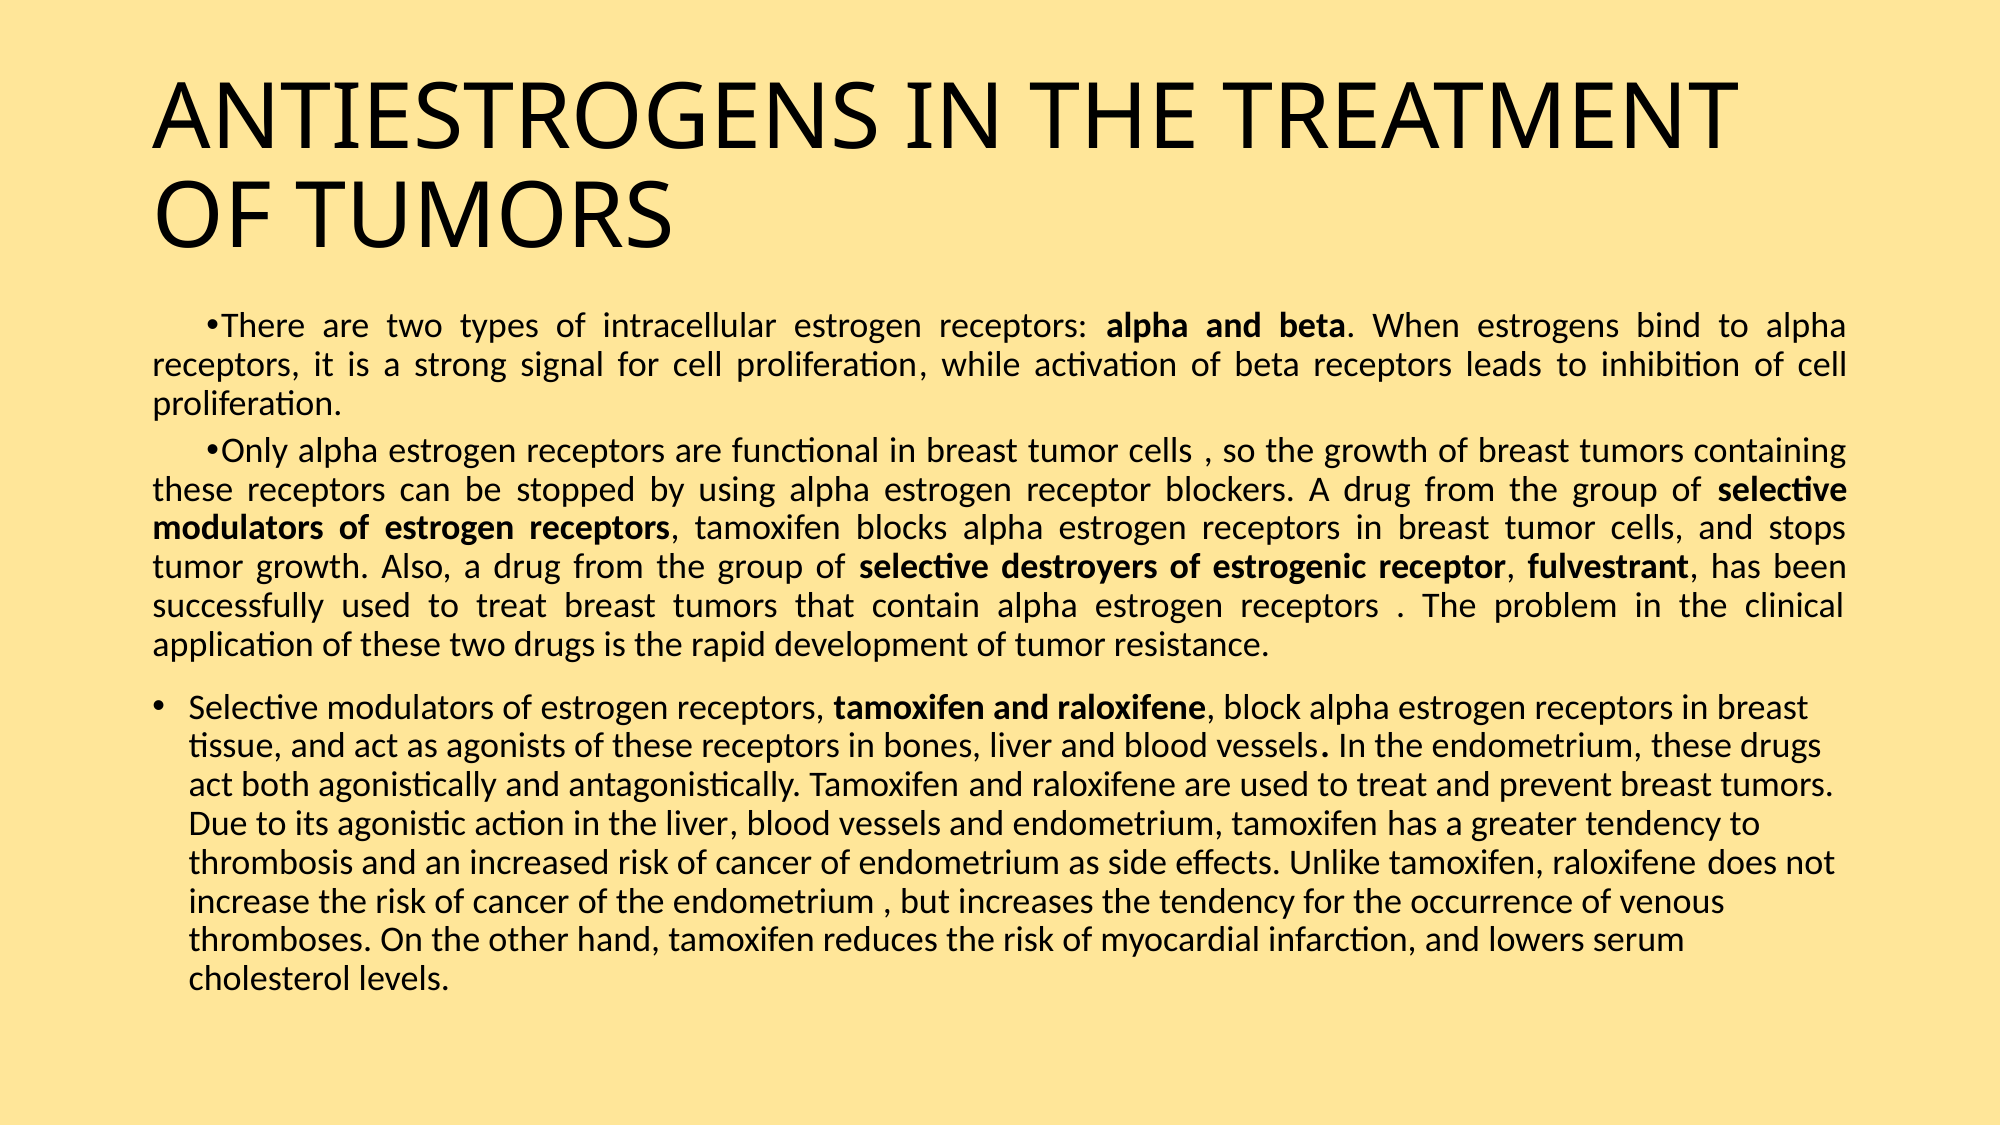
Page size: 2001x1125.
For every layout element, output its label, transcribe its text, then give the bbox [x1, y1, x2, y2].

list There are two types of intracellular estrogen receptors: alpha and beta. When estrogens bind to alpha receptors, it is a strong signal for cell proliferation, while activation of beta receptors leads to inhibition ­of cell proliferation. Only alpha estrogen receptors are functional in breast tumor cells ­, so the growth of breast tumors containing these receptors can be ­stopped by using alpha estrogen receptor blockers. A drug from the group of selective modulators of estrogen receptors, tamoxifen blocks ­alpha estrogen receptors in breast tumor cells, and stops tumor growth. Also, a drug from the group of selective destroyers of estrogenic receptor, fulvestrant, has been successfully used to treat breast tumors that contain alpha estrogen receptors . The problem in the clinical application of these two drugs is the rapid development of tumor resistance. Selective modulators of estrogen receptors, tamoxifen and raloxifene, block alpha estrogen receptors in breast tissue, and act as agonists of these receptors in bones, liver and blood vessels. In the endometrium, ­these drugs act both agonistically and antagonistically. Tamoxifen ­and raloxifene are used to treat and prevent breast tumors. Due to its agonistic action in the liver, blood vessels and endometrium, tamoxifen ­has a greater tendency to thrombosis and an increased risk of cancer of endometrium as side effects. Unlike tamoxifen, raloxifene ­does not increase the risk of cancer of the endometrium , but increases the tendency for the occurrence of venous thromboses. On the other hand, tamoxifen reduces the risk of myocardial infarction, and lowers serum cholesterol levels. [137, 299, 1863, 1014]
title ANTIESTROGENS IN THE TREATMENT OF TUMORS [137, 59, 1863, 278]
